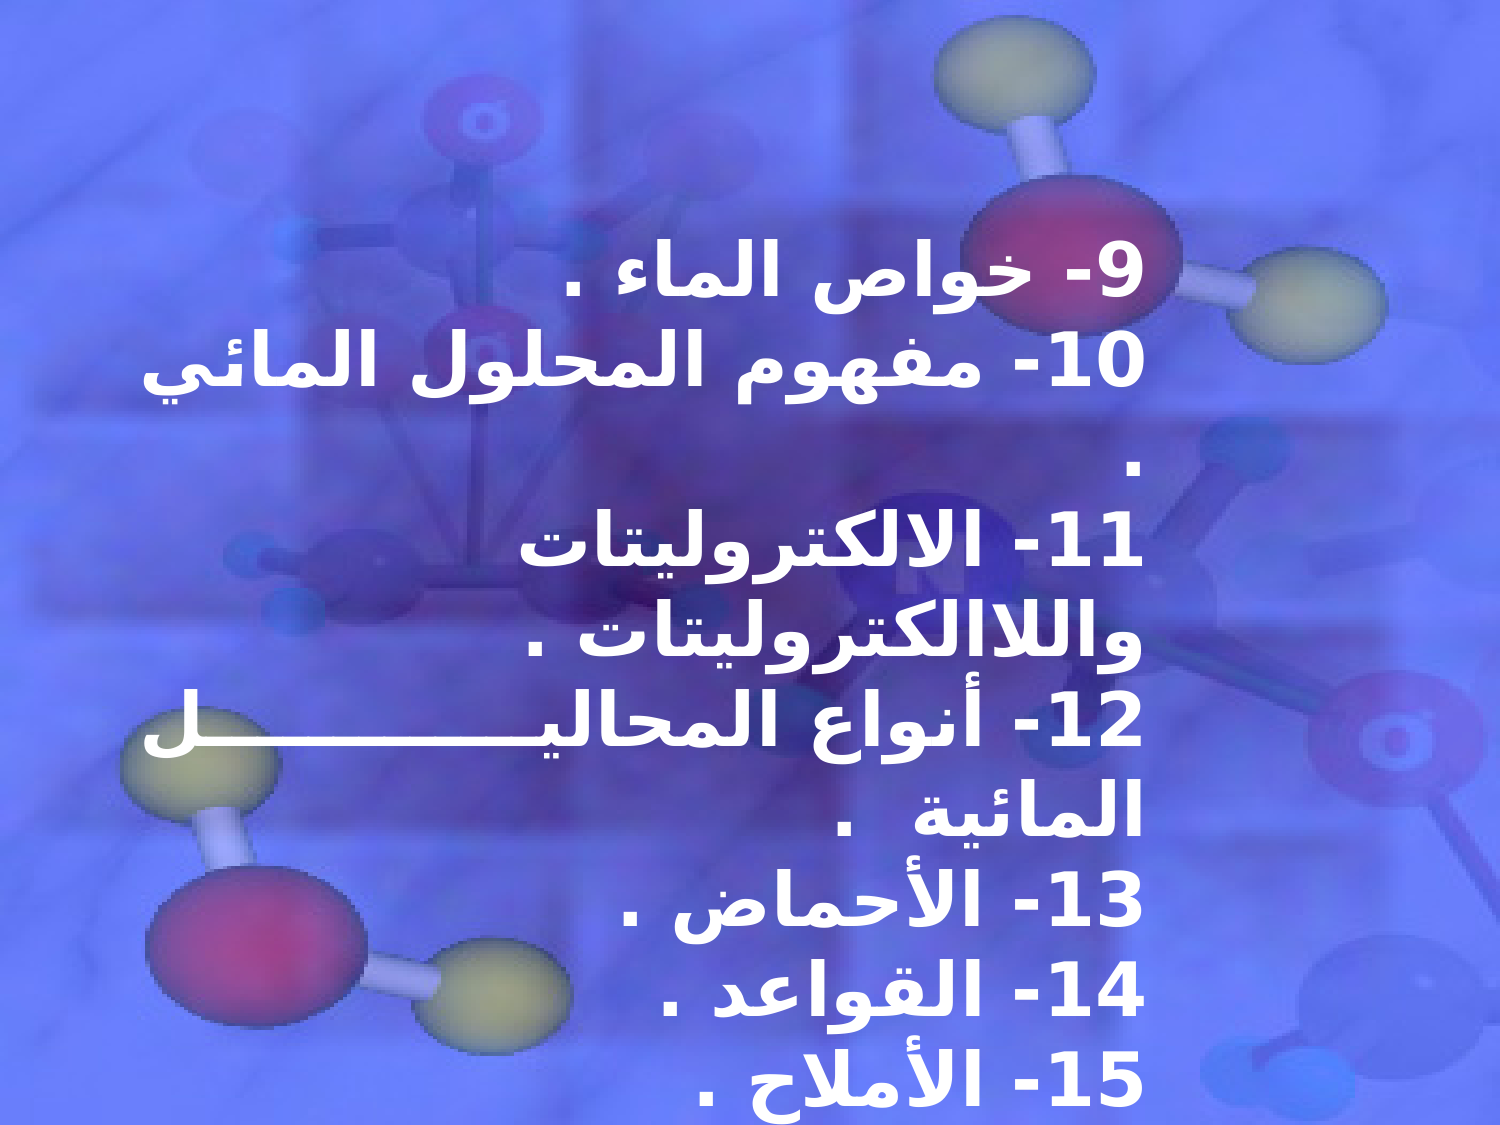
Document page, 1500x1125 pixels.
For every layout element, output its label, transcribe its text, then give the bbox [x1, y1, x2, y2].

text_box 9- خواص الماء . 10- مفهوم المحلول المائي . 11- الالكتروليتات واللاالكتروليتات . 12- أنواع المحاليل المائية . 13- الأحماض . 14- القواعد . 15- الأملاح . [124, 214, 1163, 1125]
picture [0, 0, 1500, 1125]
